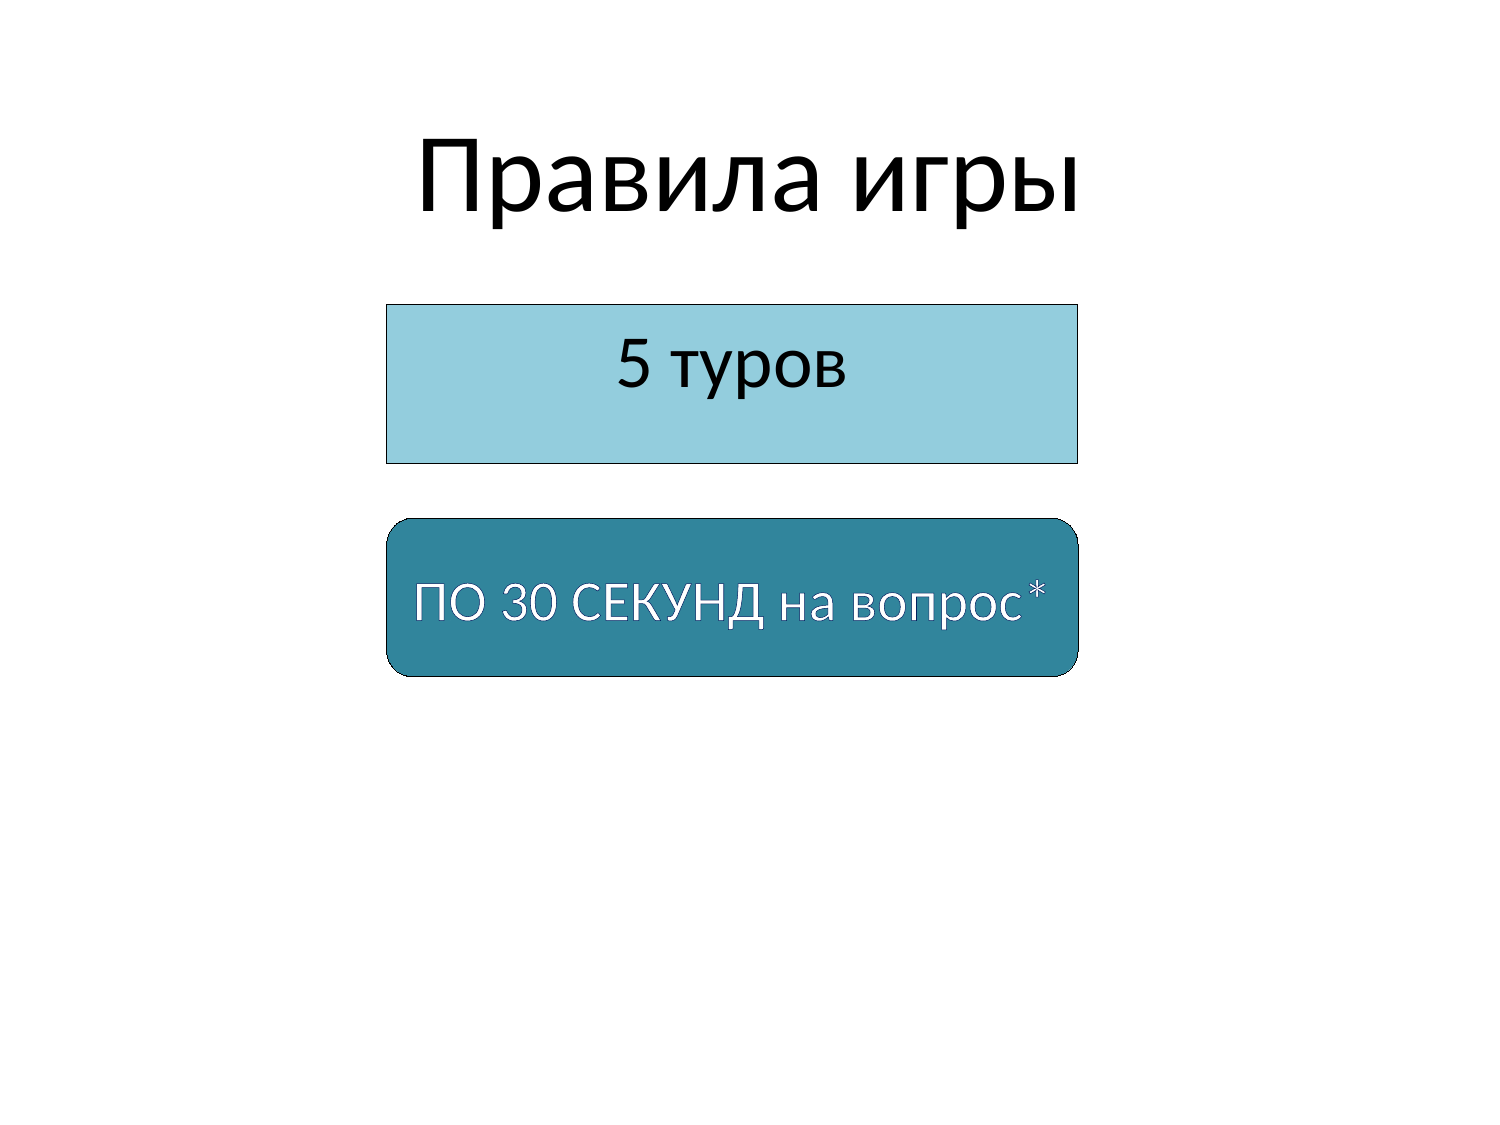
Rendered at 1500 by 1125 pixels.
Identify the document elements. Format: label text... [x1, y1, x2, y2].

text_box ПО 30 СЕКУНД на вопрос* [386, 518, 1079, 677]
title Правила игры [126, 46, 1374, 286]
list 5 туров [386, 304, 1078, 464]
